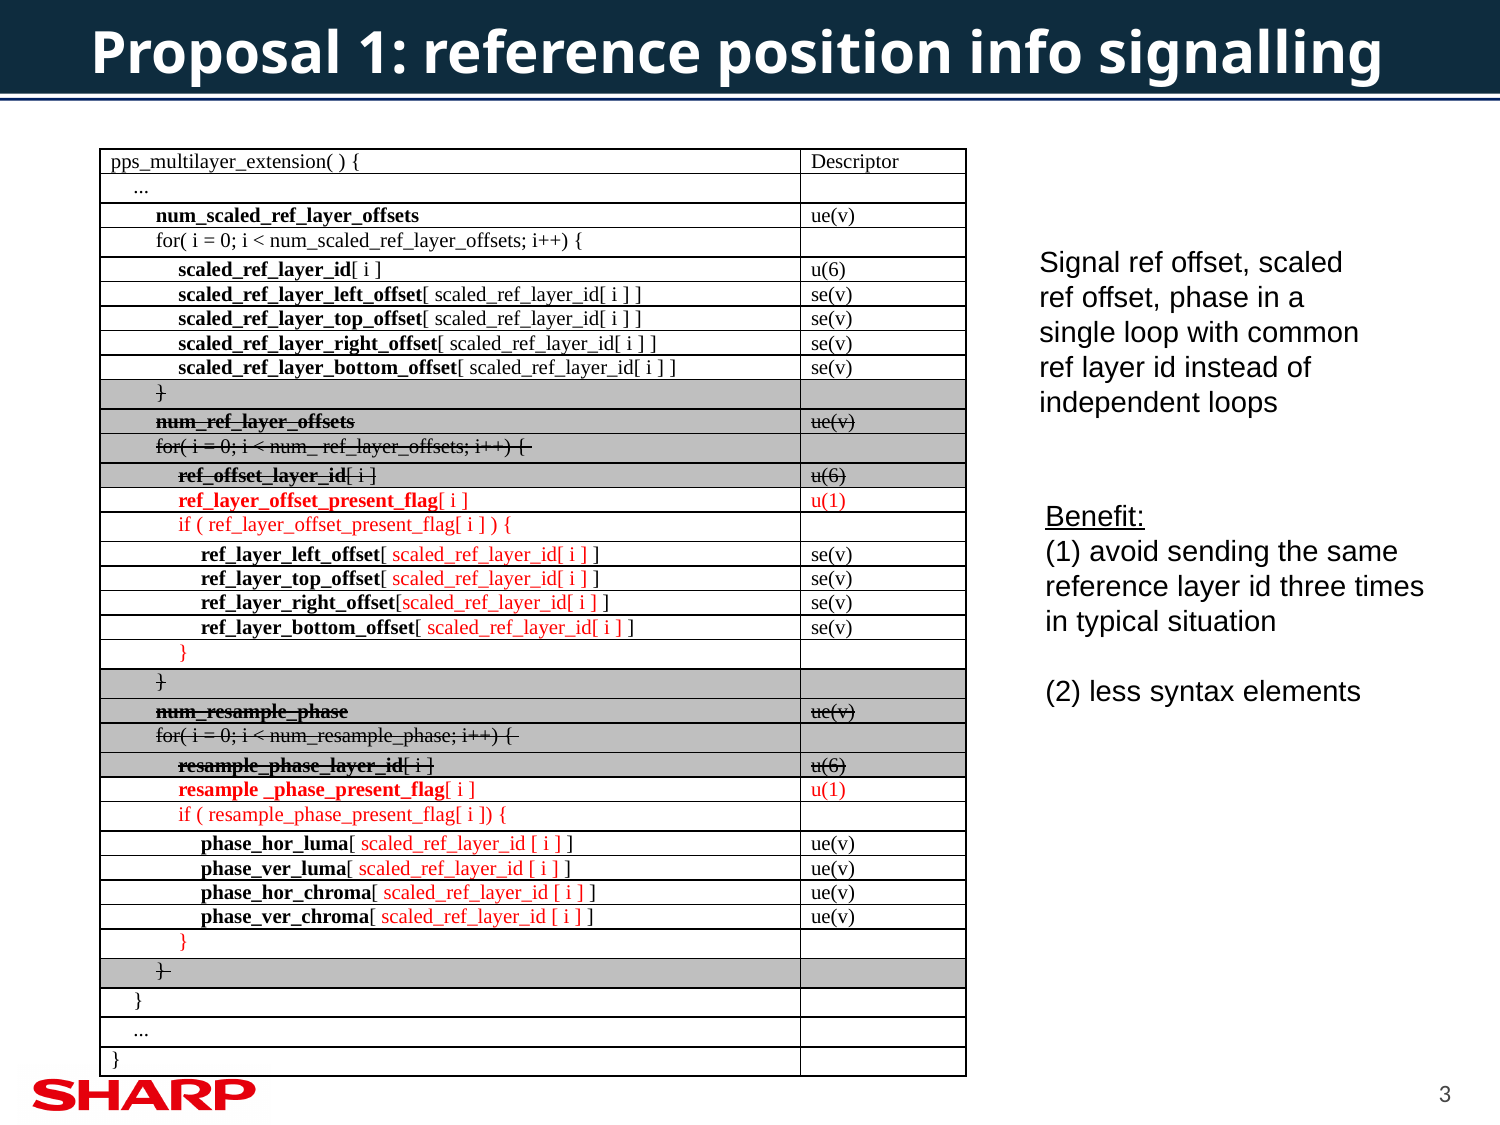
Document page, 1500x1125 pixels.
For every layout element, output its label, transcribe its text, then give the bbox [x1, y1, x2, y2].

table_cell se(v) [801, 616, 965, 639]
table_cell ... [101, 174, 800, 202]
table_cell u(6) [801, 464, 965, 487]
table_cell phase_hor_luma[ scaled_ref_layer_id [ i ] ] [101, 832, 800, 855]
table_cell } [101, 989, 800, 1016]
table_cell phase_hor_chroma[ scaled_ref_layer_id [ i ] ] [101, 881, 800, 904]
table_cell num_scaled_ref_layer_offsets [101, 204, 800, 227]
table_cell u(1) [801, 778, 965, 801]
table_cell ref_layer_left_offset[ scaled_ref_layer_id[ i ] ] [101, 542, 800, 565]
table_cell [801, 640, 965, 668]
table_cell [801, 930, 965, 958]
table_cell scaled_ref_layer_top_offset[ scaled_ref_layer_id[ i ] ] [101, 307, 800, 330]
table_cell se(v) [801, 331, 965, 354]
table_cell se(v) [801, 591, 965, 614]
table_cell [801, 513, 965, 541]
table_cell ue(v) [801, 832, 965, 855]
table_cell ref_offset_layer_id[ i ] [101, 464, 800, 487]
table_cell for( i = 0; i < num_scaled_ref_layer_offsets; i++) { [101, 228, 800, 256]
table_cell [801, 434, 965, 462]
table_cell ref_layer_bottom_offset[ scaled_ref_layer_id[ i ] ] [101, 616, 800, 639]
table_cell u(6) [801, 753, 965, 776]
table_cell [801, 380, 965, 408]
table_cell } [101, 959, 800, 987]
table_cell if ( resample_phase_present_flag[ i ]) { [101, 802, 800, 830]
table_cell u(1) [801, 488, 965, 511]
table_cell num_ref_layer_offsets [101, 410, 800, 433]
table_cell u(6) [801, 258, 965, 281]
table_cell for( i = 0; i < num_resample_phase; i++) { [101, 724, 800, 752]
table_cell scaled_ref_layer_id[ i ] [101, 258, 800, 281]
text_box Benefit: (1) avoid sending the same reference layer id three times in typical situation (2) less syntax elements [1039, 491, 1436, 714]
table_cell ref_layer_top_offset[ scaled_ref_layer_id[ i ] ] [101, 567, 800, 590]
table_cell resample _phase_present_flag[ i ] [101, 778, 800, 801]
table_cell se(v) [801, 356, 965, 379]
table_cell ue(v) [801, 204, 965, 227]
table_cell ref_layer_offset_present_flag[ i ] [101, 488, 800, 511]
table_cell } [101, 640, 800, 668]
table_cell [801, 959, 965, 987]
table_cell resample_phase_layer_id[ i ] [101, 753, 800, 776]
table_cell ue(v) [801, 699, 965, 722]
table_cell phase_ver_luma[ scaled_ref_layer_id [ i ] ] [101, 856, 800, 879]
table_cell [801, 724, 965, 752]
table_cell if ( ref_layer_offset_present_flag[ i ] ) { [101, 513, 800, 541]
table_cell [801, 670, 965, 698]
table_cell se(v) [801, 567, 965, 590]
table_cell for( i = 0; i < num_ ref_layer_offsets; i++) { [101, 434, 800, 462]
table_header Descriptor [801, 150, 965, 173]
table_cell [801, 174, 965, 202]
table_cell ue(v) [801, 905, 965, 928]
table_cell phase_ver_chroma[ scaled_ref_layer_id [ i ] ] [101, 905, 800, 928]
table_cell ue(v) [801, 410, 965, 433]
table_header pps_multilayer_extension( ) { [101, 150, 800, 173]
table_cell scaled_ref_layer_left_offset[ scaled_ref_layer_id[ i ] ] [101, 282, 800, 305]
slide_number 3 [1345, 1062, 1467, 1108]
table_cell [801, 1018, 965, 1046]
table_cell } [101, 670, 800, 698]
table_cell } [101, 1048, 800, 1075]
table_cell num_resample_phase [101, 699, 800, 722]
table_cell se(v) [801, 542, 965, 565]
table_cell } [101, 380, 800, 408]
table_cell [801, 228, 965, 256]
table_cell ue(v) [801, 856, 965, 879]
picture [17, 1064, 271, 1125]
table_cell ... [101, 1018, 800, 1046]
title Proposal 1: reference position info signalling [74, 15, 1426, 85]
table_cell se(v) [801, 307, 965, 330]
table_cell ref_layer_right_offset[scaled_ref_layer_id[ i ] ] [101, 591, 800, 614]
table_cell ue(v) [801, 881, 965, 904]
table_cell [801, 802, 965, 830]
table_cell [801, 989, 965, 1016]
table_cell scaled_ref_layer_bottom_offset[ scaled_ref_layer_id[ i ] ] [101, 356, 800, 379]
table_cell scaled_ref_layer_right_offset[ scaled_ref_layer_id[ i ] ] [101, 331, 800, 354]
text_box Signal ref offset, scaled ref offset, phase in a single loop with common ref layer id instead of independent loops [1033, 237, 1382, 425]
table_cell [801, 1048, 965, 1075]
table_cell } [101, 930, 800, 958]
table_cell se(v) [801, 282, 965, 305]
